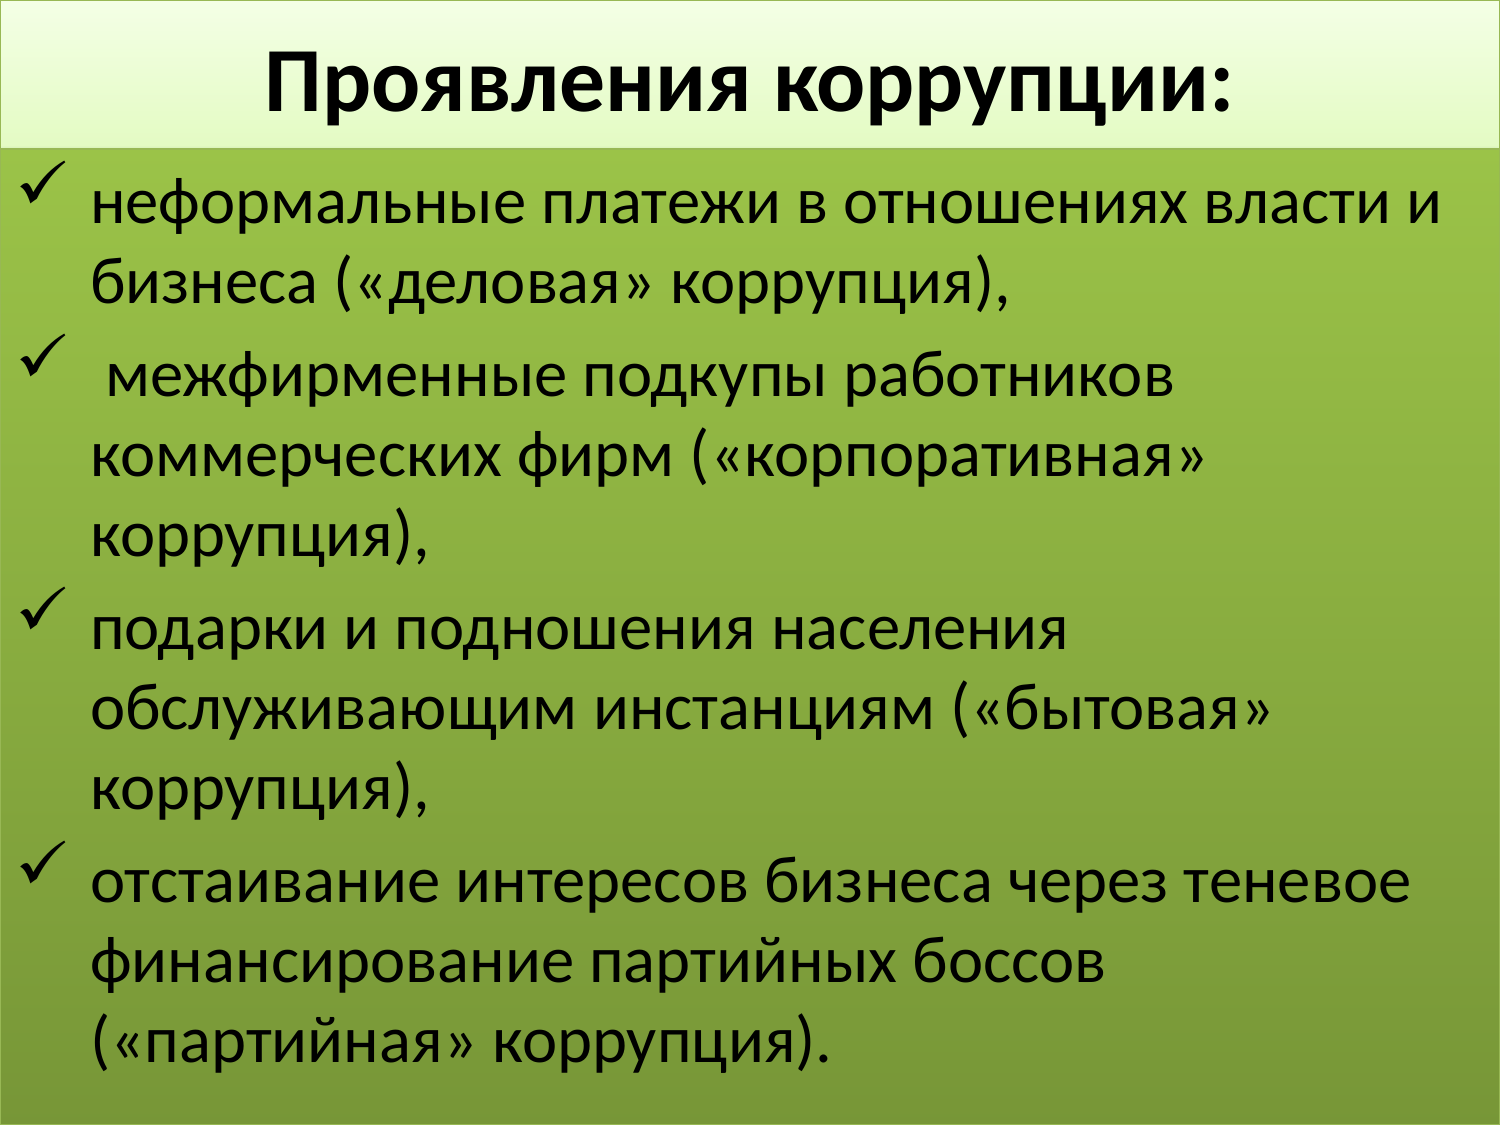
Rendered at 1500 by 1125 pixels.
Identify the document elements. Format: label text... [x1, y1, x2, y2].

subtitle неформальные платежи в отношениях власти и бизнеса («деловая» коррупция), межфирменные подкупы работников коммерческих фирм («корпоративная» коррупция), подарки и подношения населения обслуживающим инстанциям («бытовая» коррупция), отстаивание интересов бизнеса через теневое финансирование партийных боссов («партийная» коррупция). [0, 148, 1500, 1125]
title Проявления коррупции: [0, 0, 1500, 148]
